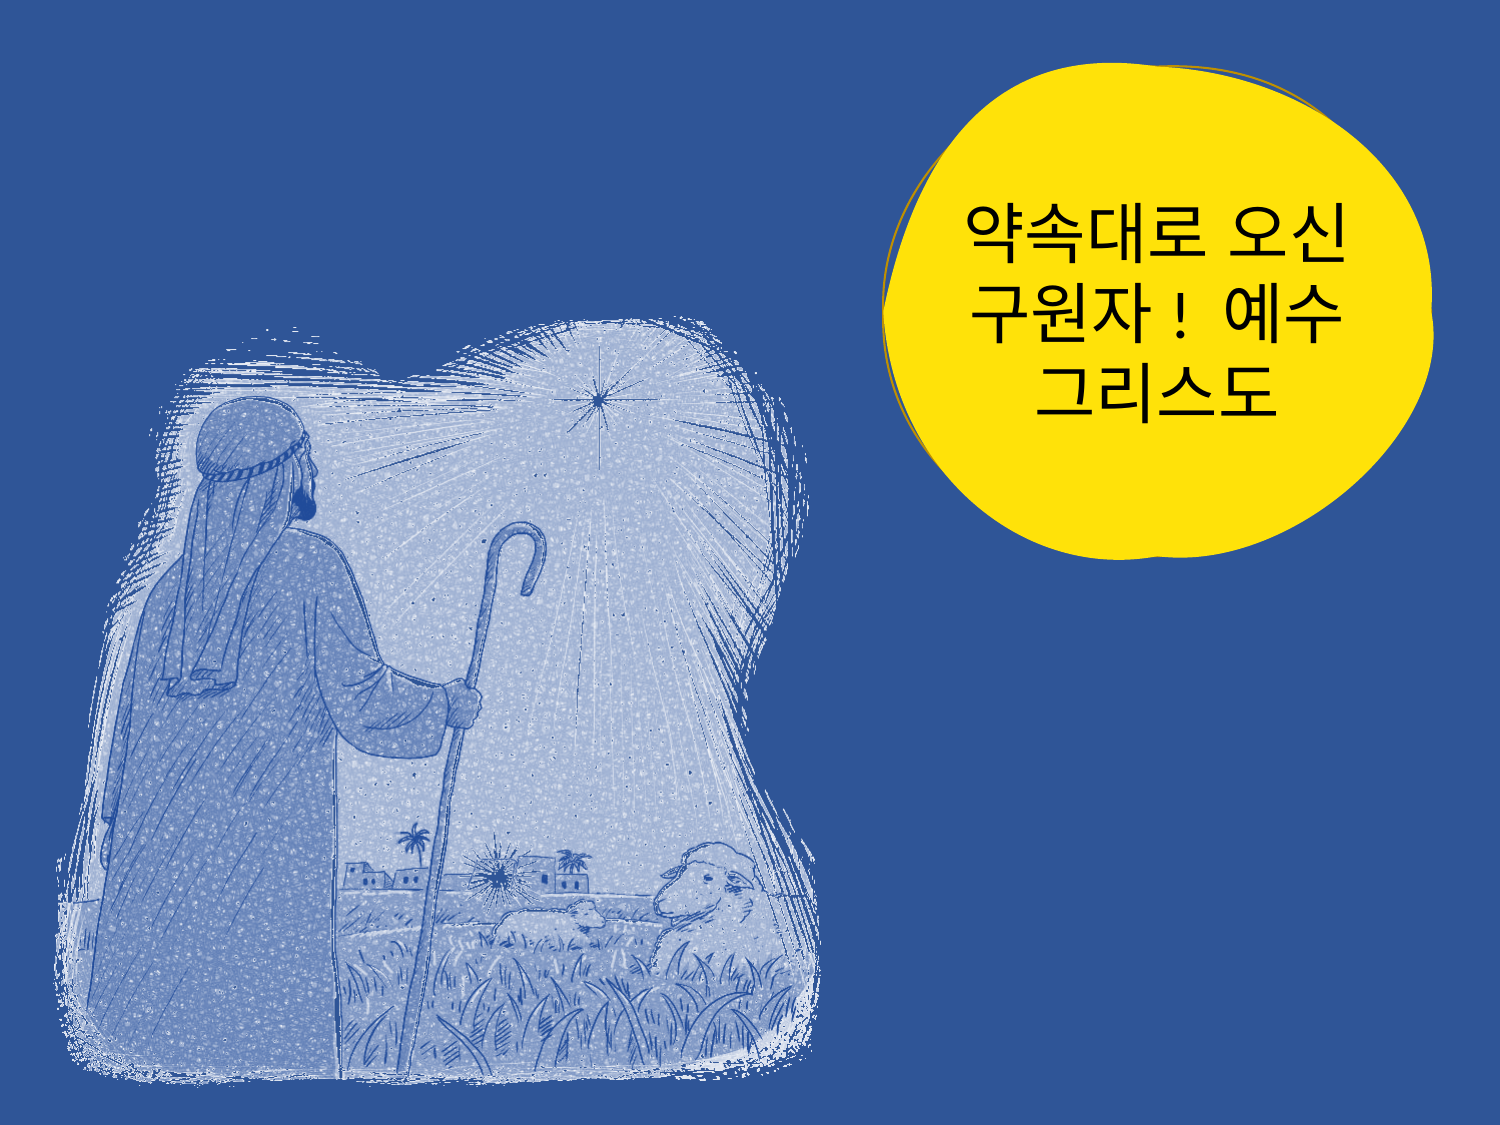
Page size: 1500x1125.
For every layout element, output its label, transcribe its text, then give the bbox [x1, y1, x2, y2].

text_box 약속대로 오신 구원자! 예수 그리스도 [882, 62, 1434, 560]
picture [49, 311, 828, 1089]
